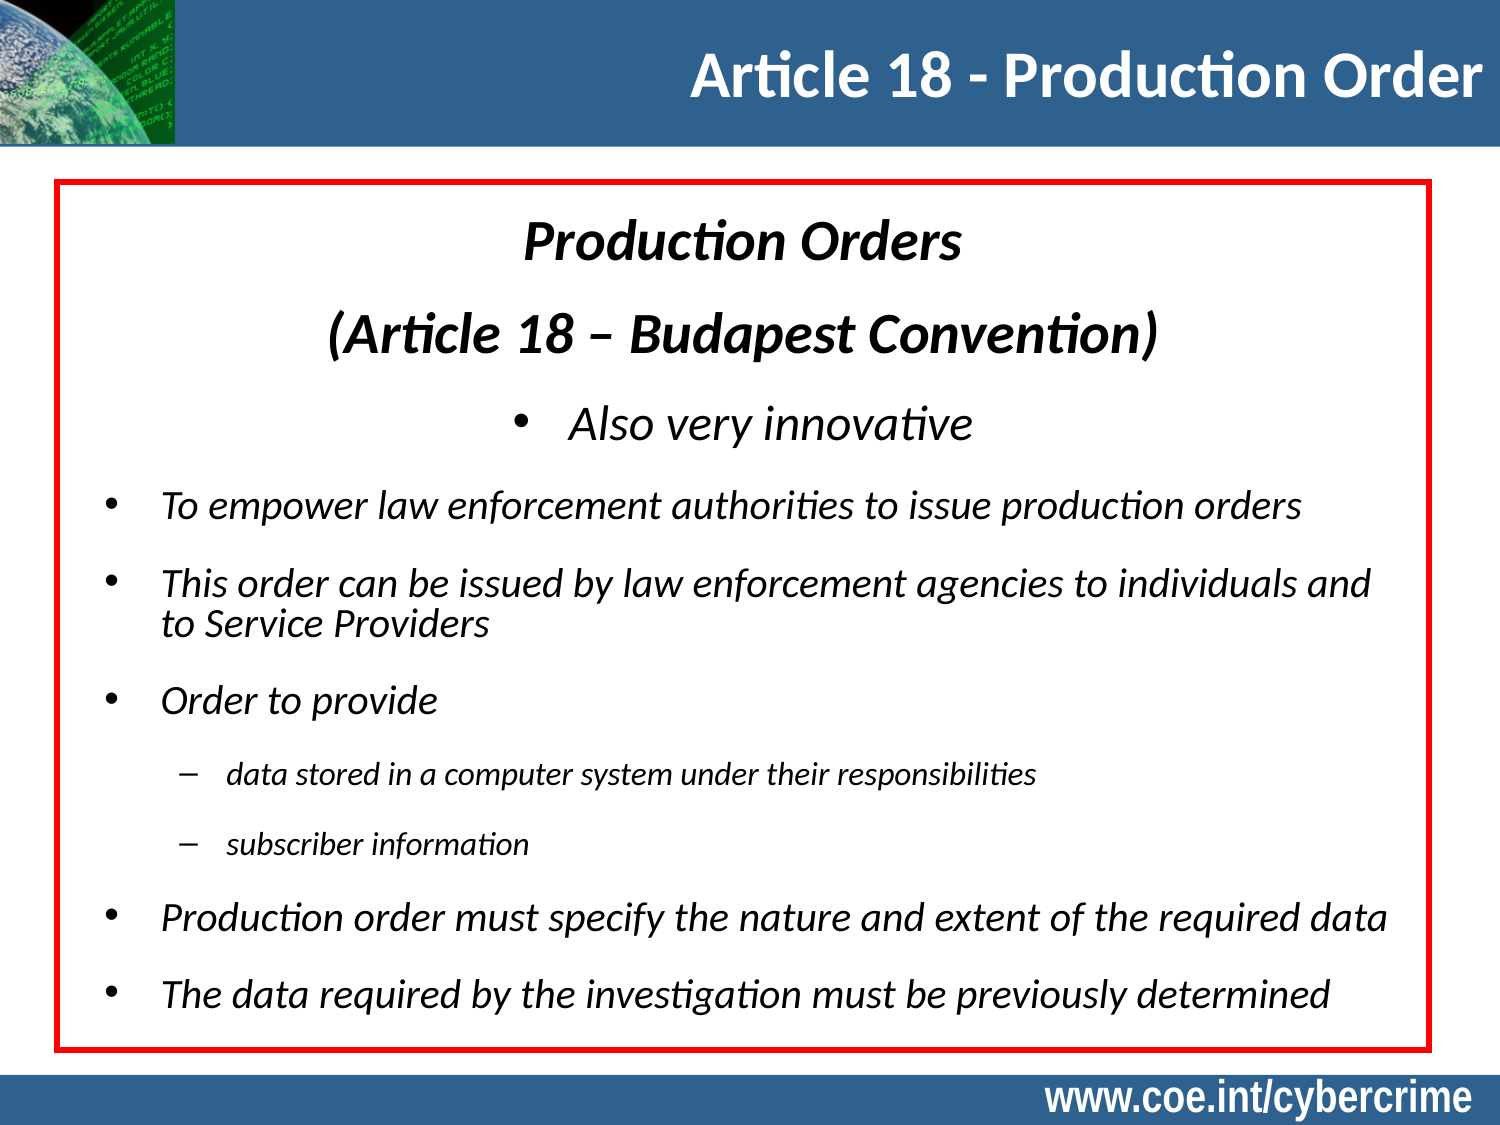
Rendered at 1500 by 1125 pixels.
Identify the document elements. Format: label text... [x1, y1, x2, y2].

text_box Article 18 - Production Order [177, 0, 1500, 149]
text_box Production Orders (Article 18 – Budapest Convention) Also very innovative To empower law enforcement authorities to issue production orders This order can be issued by law enforcement agencies to individuals and to Service Providers Order to provide data stored in a computer system under their responsibilities subscriber information Production order must specify the nature and extent of the required data The data required by the investigation must be previously determined [57, 182, 1430, 1050]
picture [0, 0, 175, 144]
text_box [0, 1073, 1030, 1125]
text_box www.coe.int/cybercrime [1030, 1059, 1500, 1125]
